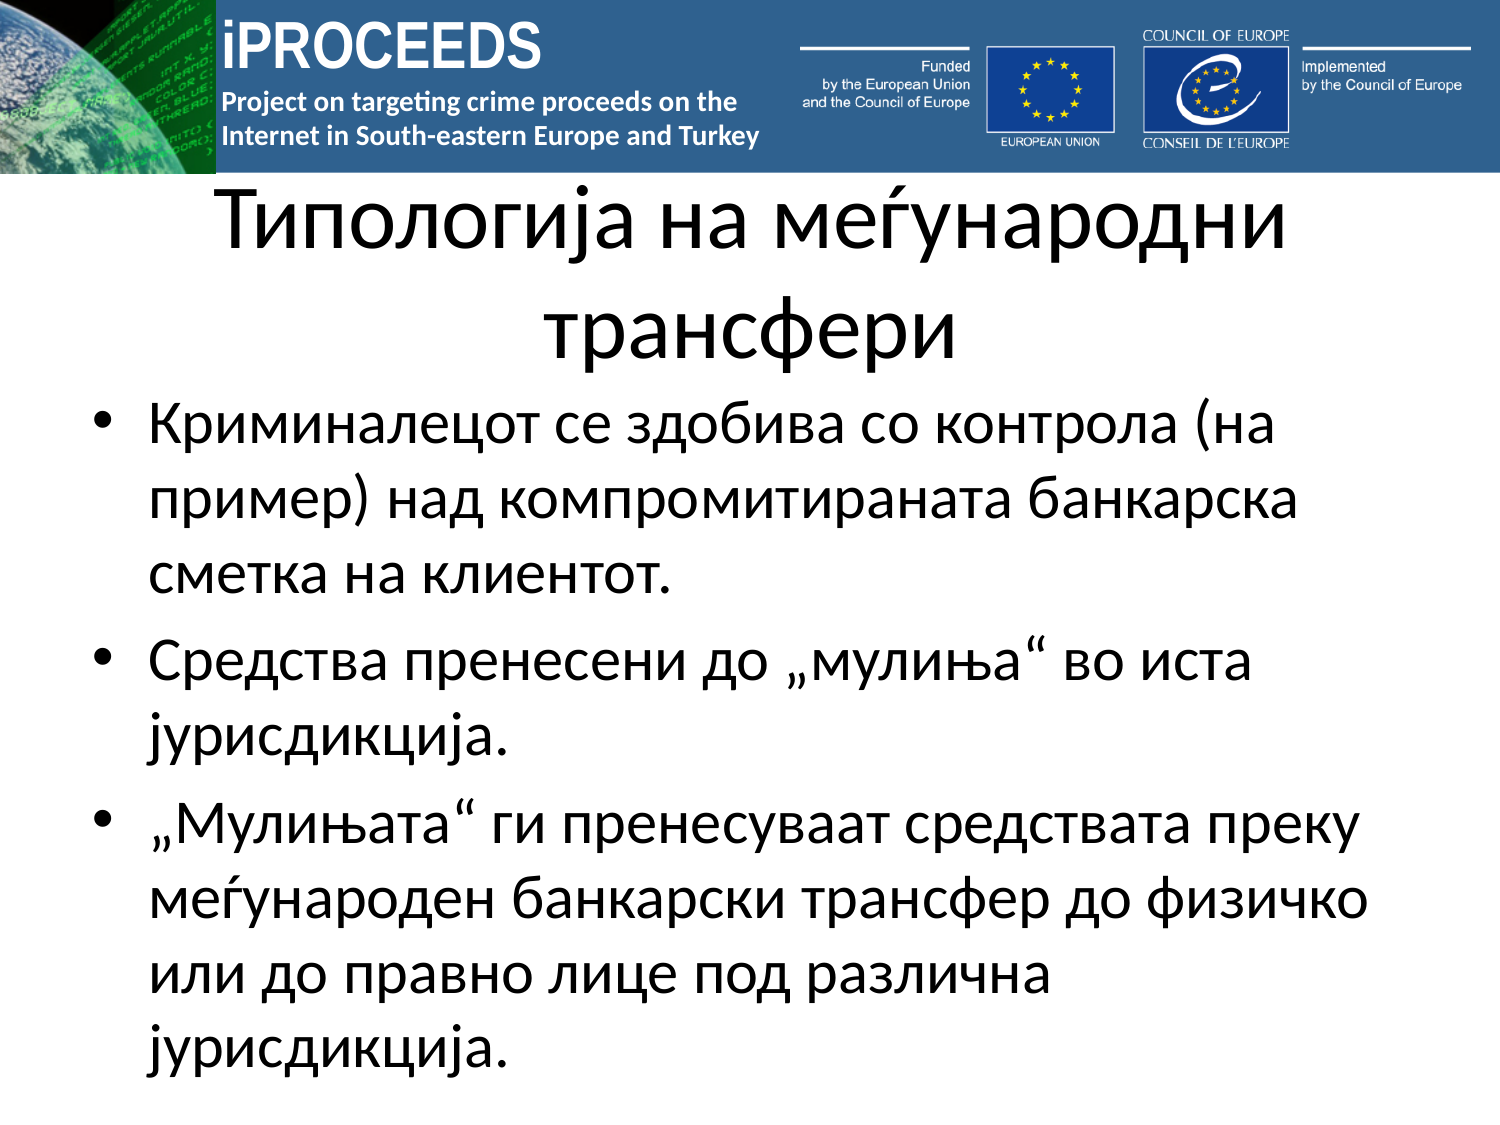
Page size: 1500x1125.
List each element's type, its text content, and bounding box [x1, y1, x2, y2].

picture [0, 0, 216, 174]
title Типологија на меѓународни трансфери [76, 172, 1427, 361]
list Криминалецот се здобива со контрола (на пример) над компромитираната банкарска сметка на клиентот. Средства пренесени до „мулиња“ во иста јурисдикција. „Мулињата“ ги пренесуваат средствата преку меѓународен банкарски трансфер до физичко или до правно лице под различна јурисдикција. [76, 373, 1427, 1017]
picture [800, 30, 1471, 148]
